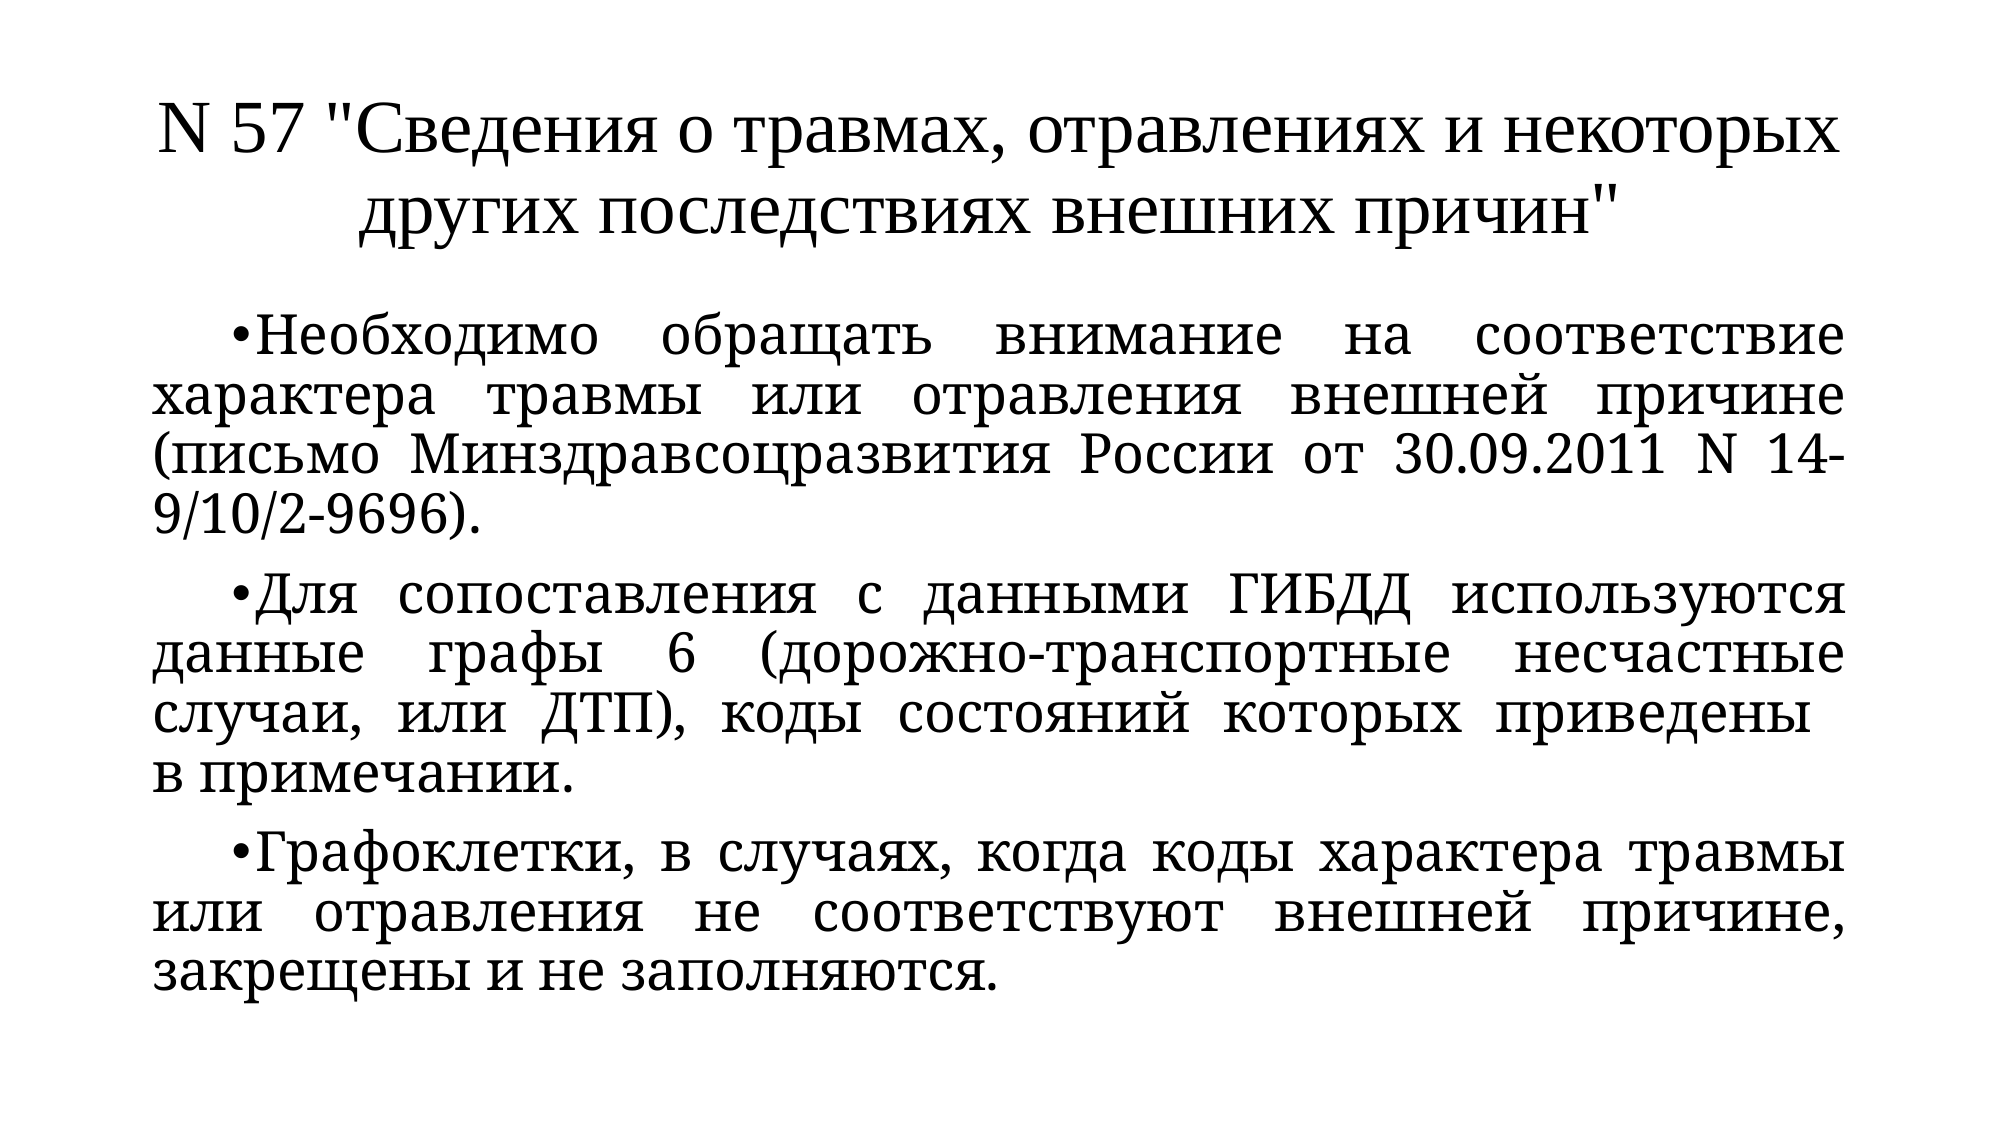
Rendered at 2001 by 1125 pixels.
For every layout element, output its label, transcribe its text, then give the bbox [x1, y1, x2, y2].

list Необходимо обращать внимание на соответствие характера травмы или отравления внешней причине (письмо Минздравсоцразвития России от 30.09.2011 N 14-9/10/2-9696). Для сопоставления с данными ГИБДД используются данные графы 6 (дорожно-транспортные несчастные случаи, или ДТП), коды состояний которых приведены в примечании. Графоклетки, в случаях, когда коды характера травмы или отравления не соответствуют внешней причине, закрещены и не заполняются. [137, 299, 1863, 1014]
title N 57 "Сведения о травмах, отравлениях и некоторых других последствиях внешних причин" [137, 59, 1863, 278]
